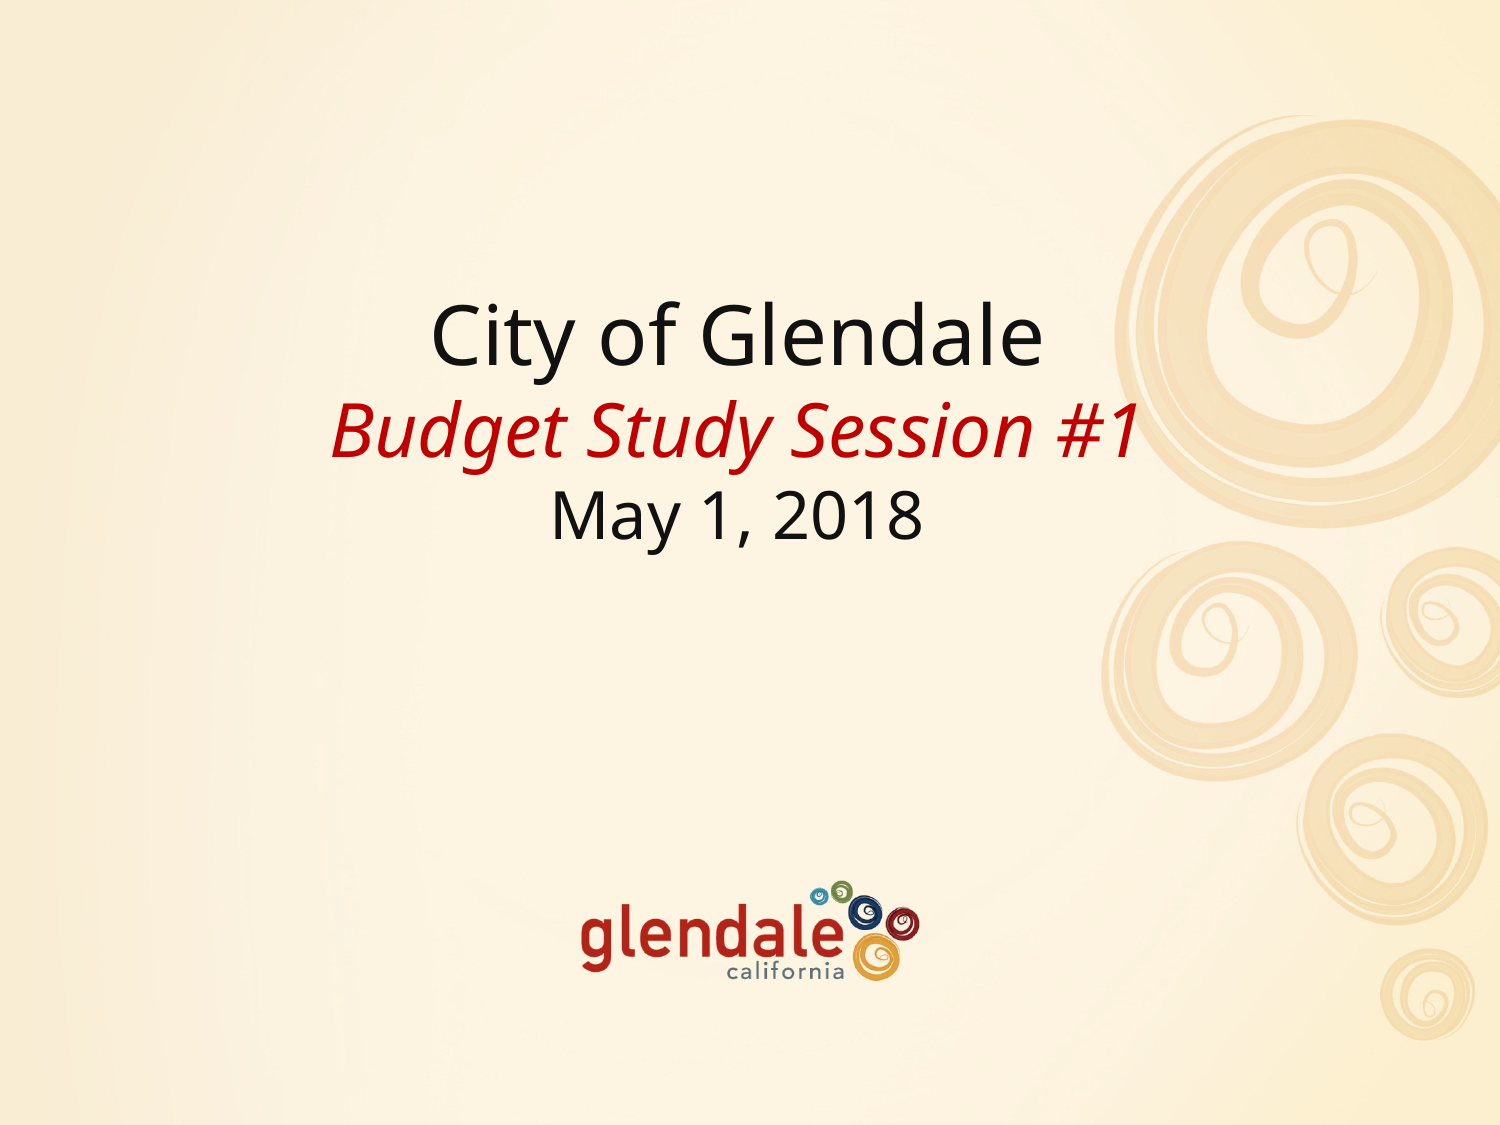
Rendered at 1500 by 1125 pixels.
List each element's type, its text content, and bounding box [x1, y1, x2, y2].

text_box City of Glendale Budget Study Session #1 May 1, 2018 [112, 275, 1363, 560]
picture [0, 0, 1500, 1125]
